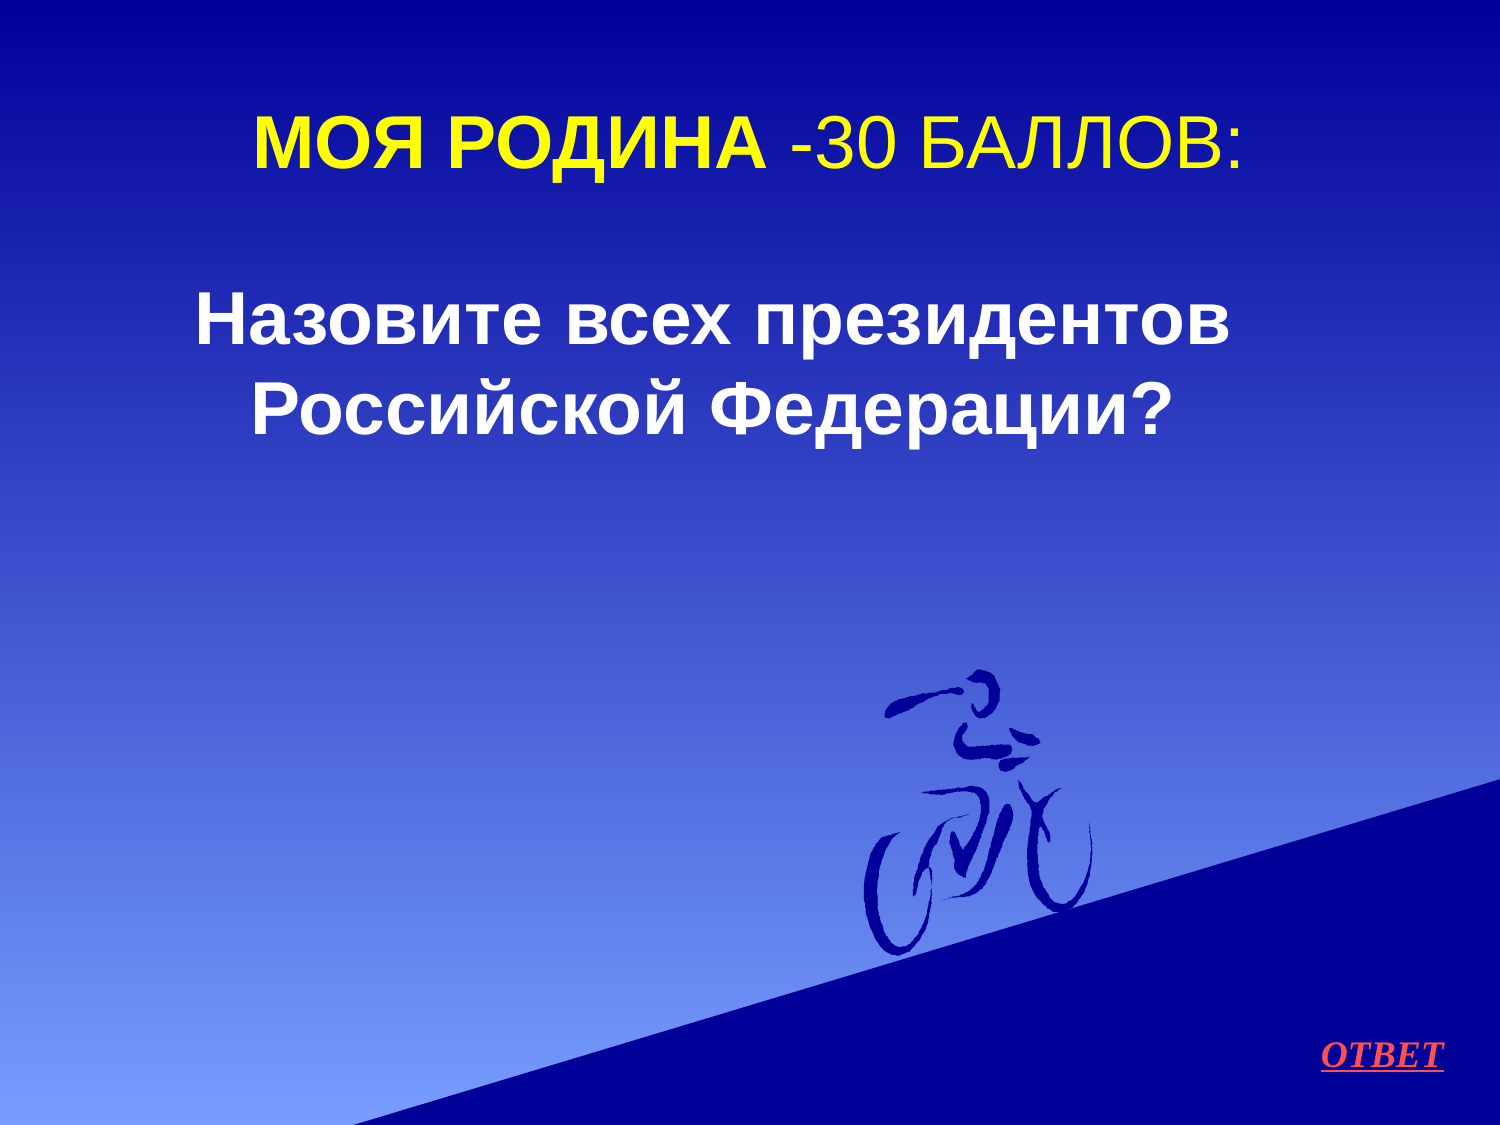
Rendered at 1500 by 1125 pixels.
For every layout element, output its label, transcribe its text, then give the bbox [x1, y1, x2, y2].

list Назовите всех президентов Российской Федерации? [74, 262, 1352, 965]
text_box ОТВЕТ [1306, 1023, 1459, 1083]
title моя родина -30 баллов: [74, 44, 1426, 233]
